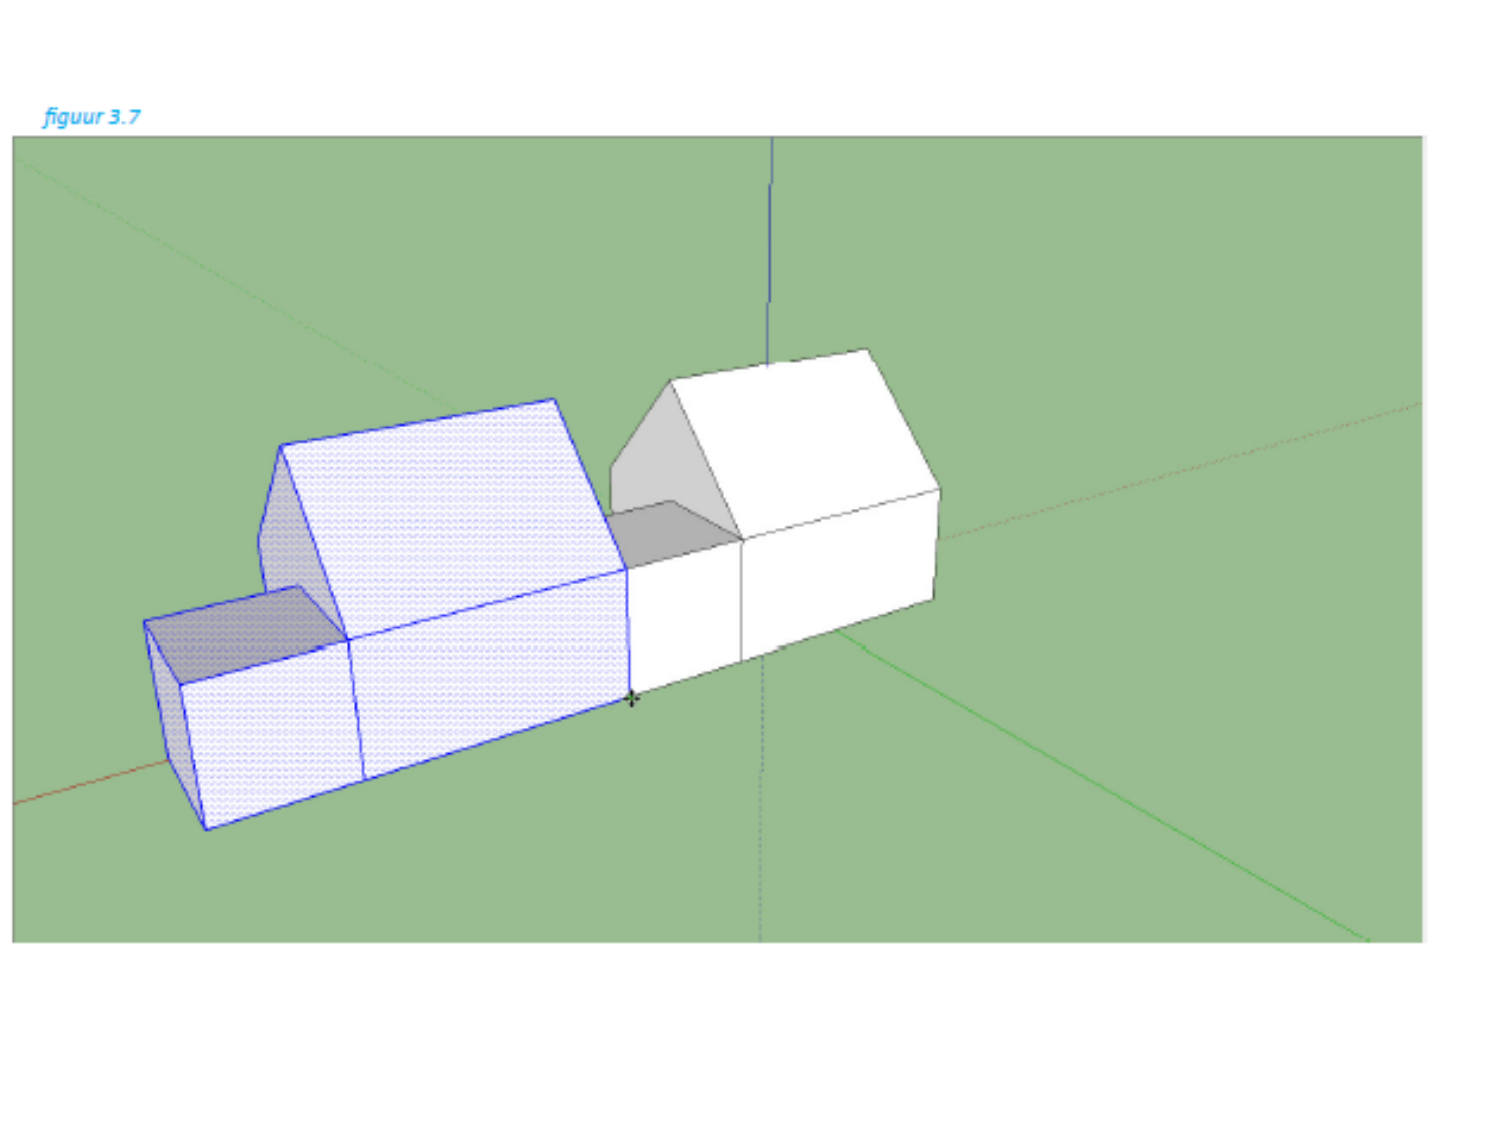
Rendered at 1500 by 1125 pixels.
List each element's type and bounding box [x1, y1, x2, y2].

list [0, 89, 1454, 965]
